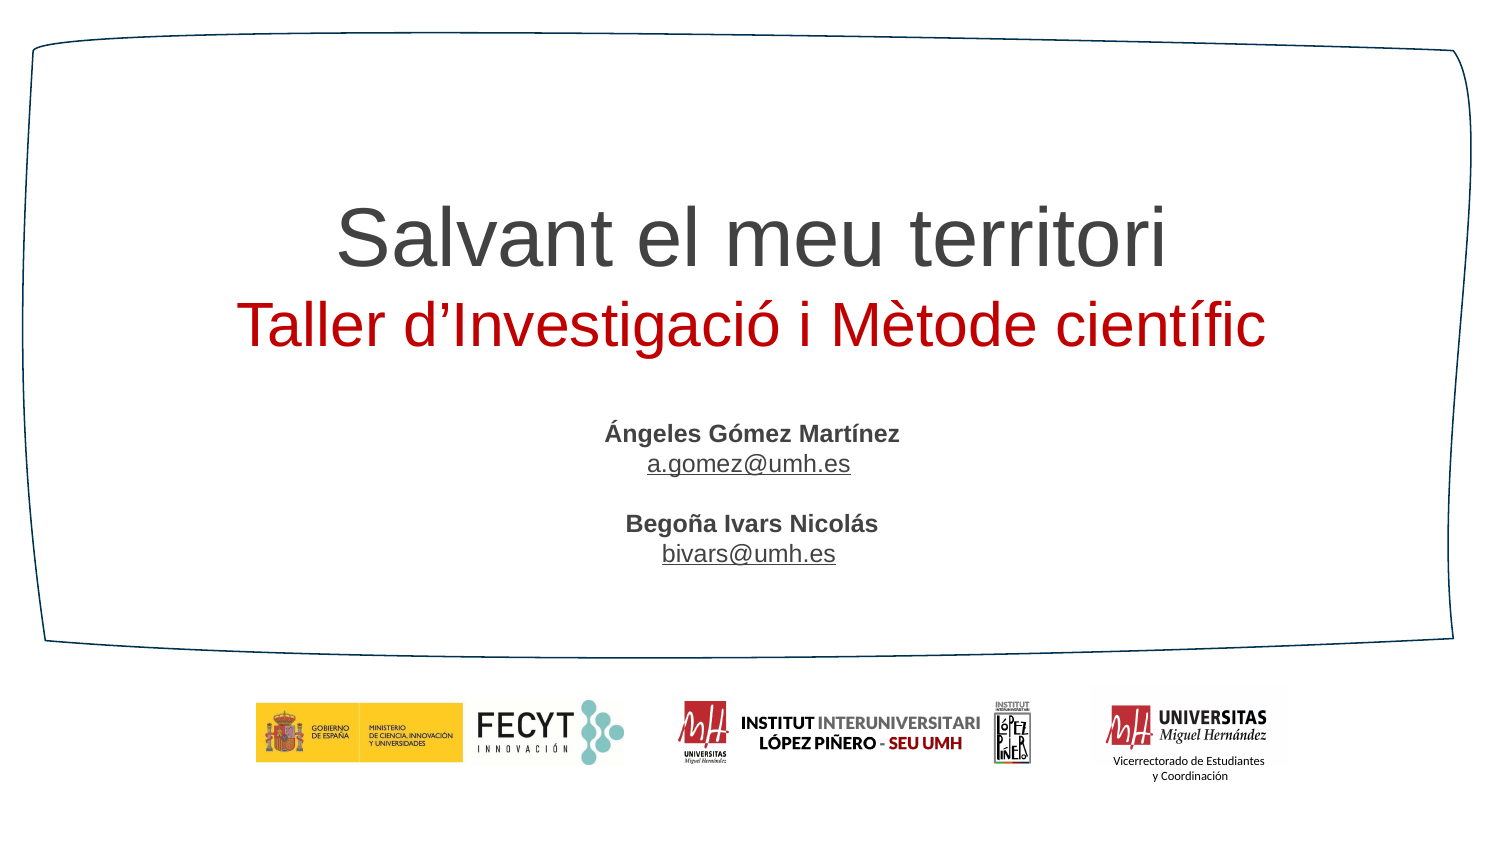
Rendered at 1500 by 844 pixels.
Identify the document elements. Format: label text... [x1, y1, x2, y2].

text_box [22, 32, 1471, 658]
text_box Salvant el meu territori Taller d’Investigació i Mètode científic [88, 147, 1417, 395]
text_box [255, 683, 1296, 782]
text_box Ángeles Gómez Martínez a.gomez@umh.es Begoña Ivars Nicolás bivars@umh.es [88, 402, 1417, 583]
